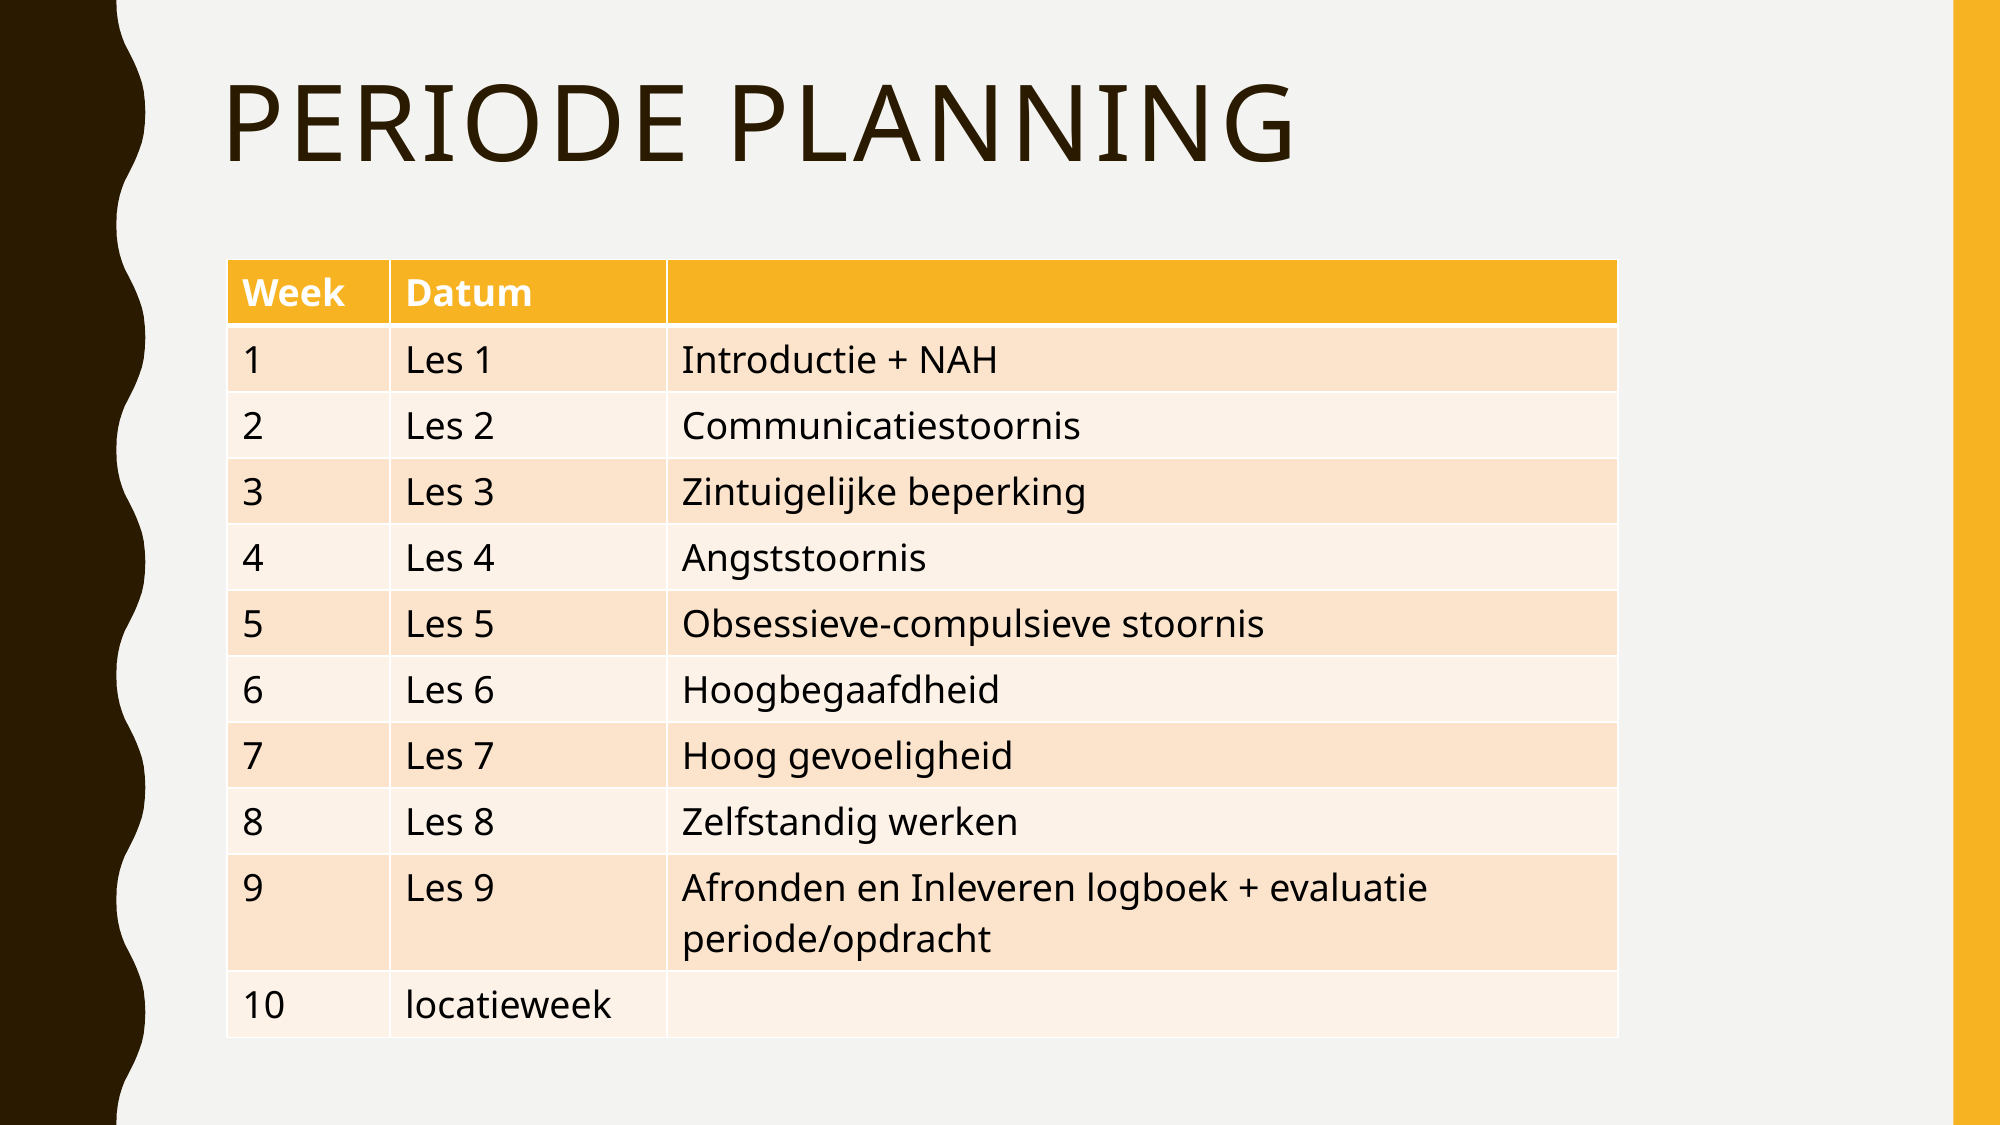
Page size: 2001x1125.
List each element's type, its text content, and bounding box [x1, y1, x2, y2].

table_cell 2 [228, 393, 389, 457]
table_cell 1 [228, 328, 389, 391]
table_header Datum [391, 260, 666, 323]
title Periode planning [205, 62, 1875, 308]
table_header [668, 260, 1617, 323]
table_cell Les 1 [391, 328, 666, 391]
table_cell locatieweek [391, 972, 666, 1037]
table_cell 4 [228, 525, 389, 589]
table_cell 9 [228, 855, 389, 970]
table_cell Les 9 [391, 855, 666, 970]
table_cell Les 5 [391, 591, 666, 655]
table_cell 6 [228, 657, 389, 721]
table_cell Les 6 [391, 657, 666, 721]
table_cell Les 8 [391, 789, 666, 853]
table_cell Zelfstandig werken [668, 789, 1617, 853]
table_cell Zintuigelijke beperking [668, 459, 1617, 523]
table_cell 5 [228, 591, 389, 655]
table_cell [668, 972, 1617, 1037]
table_header Week [228, 260, 389, 323]
table_cell Afronden en Inleveren logboek + evaluatie periode/opdracht [668, 855, 1617, 970]
table_cell Angststoornis [668, 525, 1617, 589]
table_cell Les 3 [391, 459, 666, 523]
table_cell Communicatiestoornis [668, 393, 1617, 457]
table_cell Hoog gevoeligheid [668, 723, 1617, 787]
table_cell 8 [228, 789, 389, 853]
table_cell Les 7 [391, 723, 666, 787]
table_cell Obsessieve-compulsieve stoornis [668, 591, 1617, 655]
table_cell Hoogbegaafdheid [668, 657, 1617, 721]
table_cell 10 [228, 972, 389, 1037]
table_cell Les 2 [391, 393, 666, 457]
table_cell 3 [228, 459, 389, 523]
table_cell 7 [228, 723, 389, 787]
table_cell Les 4 [391, 525, 666, 589]
table_cell Introductie + NAH [668, 328, 1617, 391]
